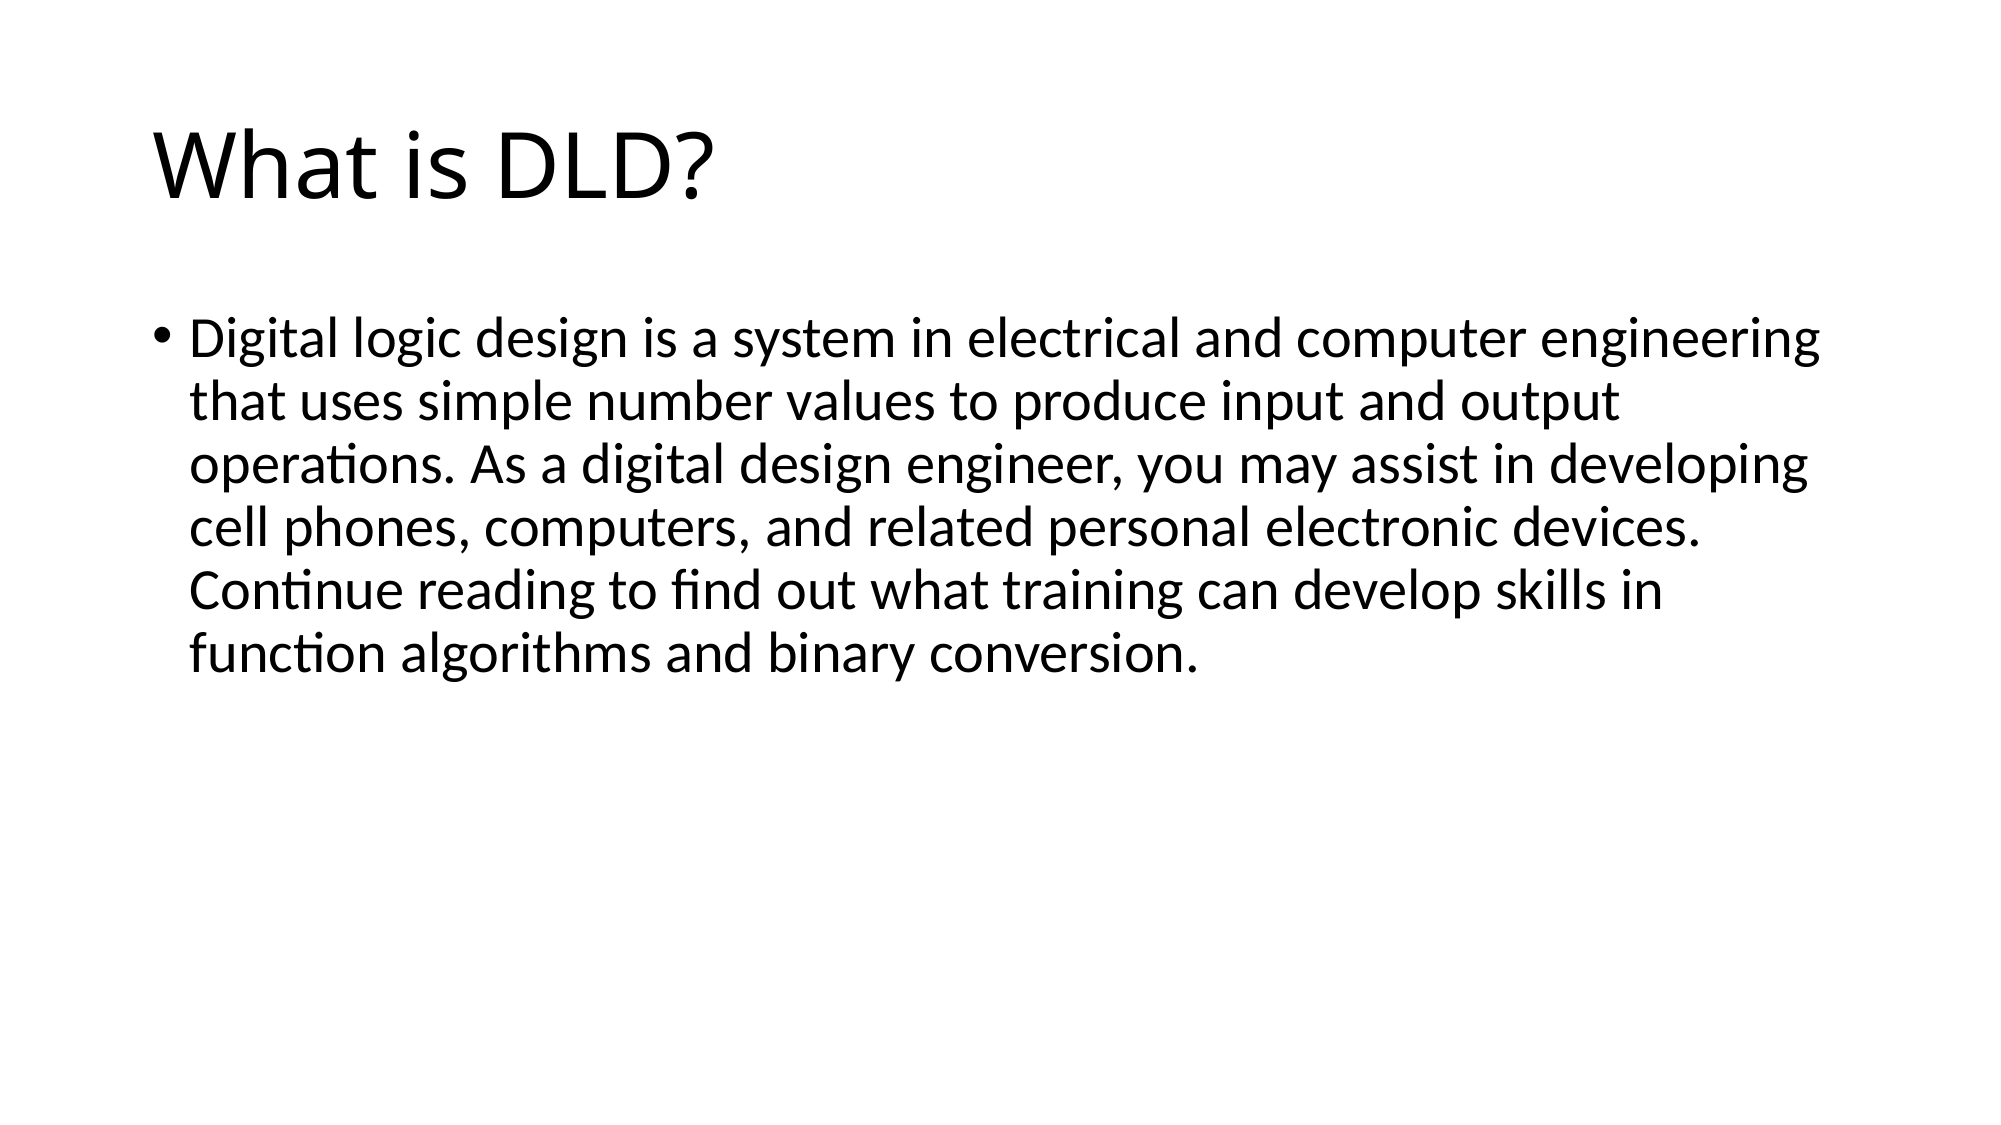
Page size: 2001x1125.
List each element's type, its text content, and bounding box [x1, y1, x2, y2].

list Digital logic design is a system in electrical and computer engineering that uses simple number values to produce input and output operations. As a digital design engineer, you may assist in developing cell phones, computers, and related personal electronic devices. Continue reading to find out what training can develop skills in function algorithms and binary conversion. [137, 299, 1863, 1014]
title What is DLD? [137, 59, 1863, 278]
